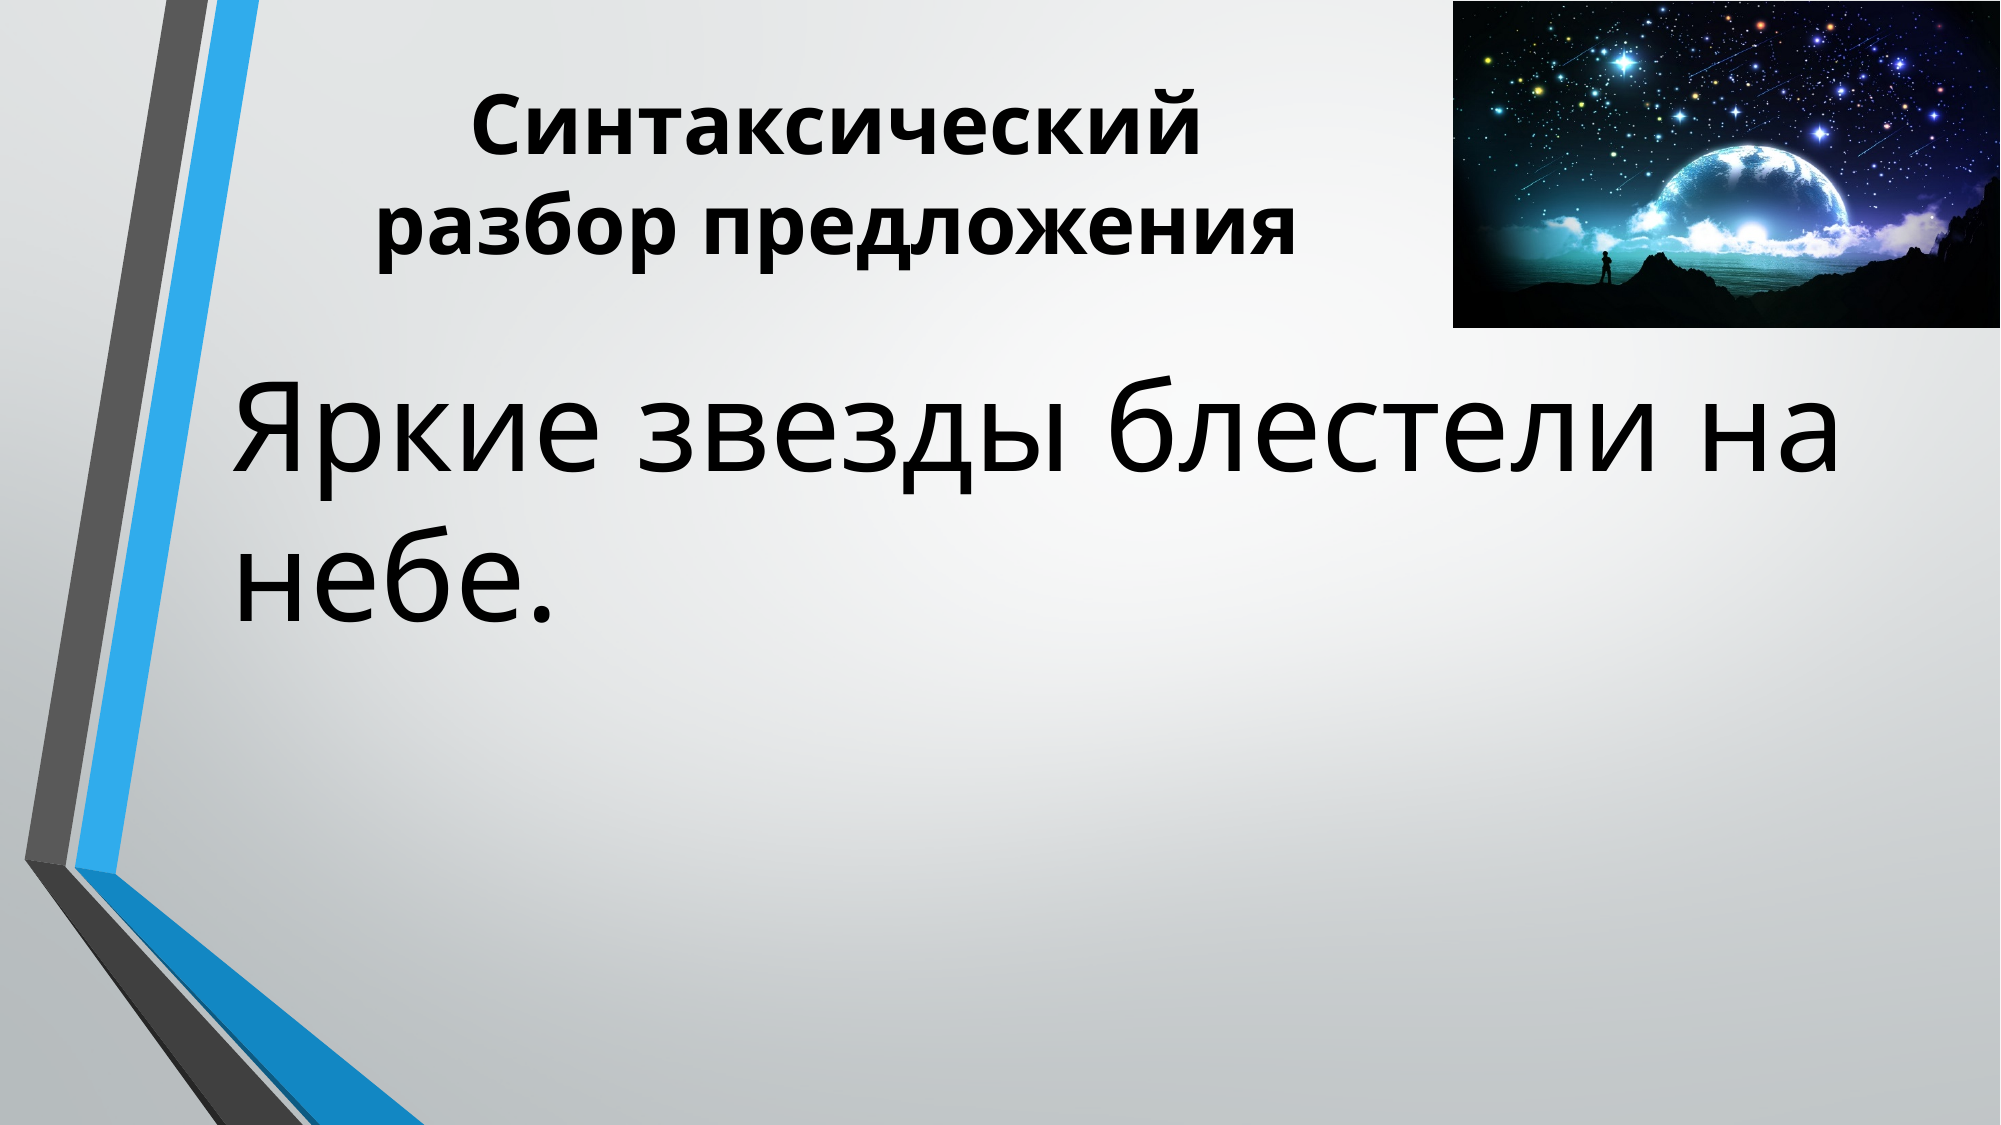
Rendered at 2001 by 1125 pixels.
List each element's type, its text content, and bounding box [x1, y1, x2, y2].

list Яркие звезды блестели на небе. [215, 361, 1978, 632]
picture [1453, 1, 2000, 328]
title Синтаксический разбор предложения [348, 27, 1326, 315]
